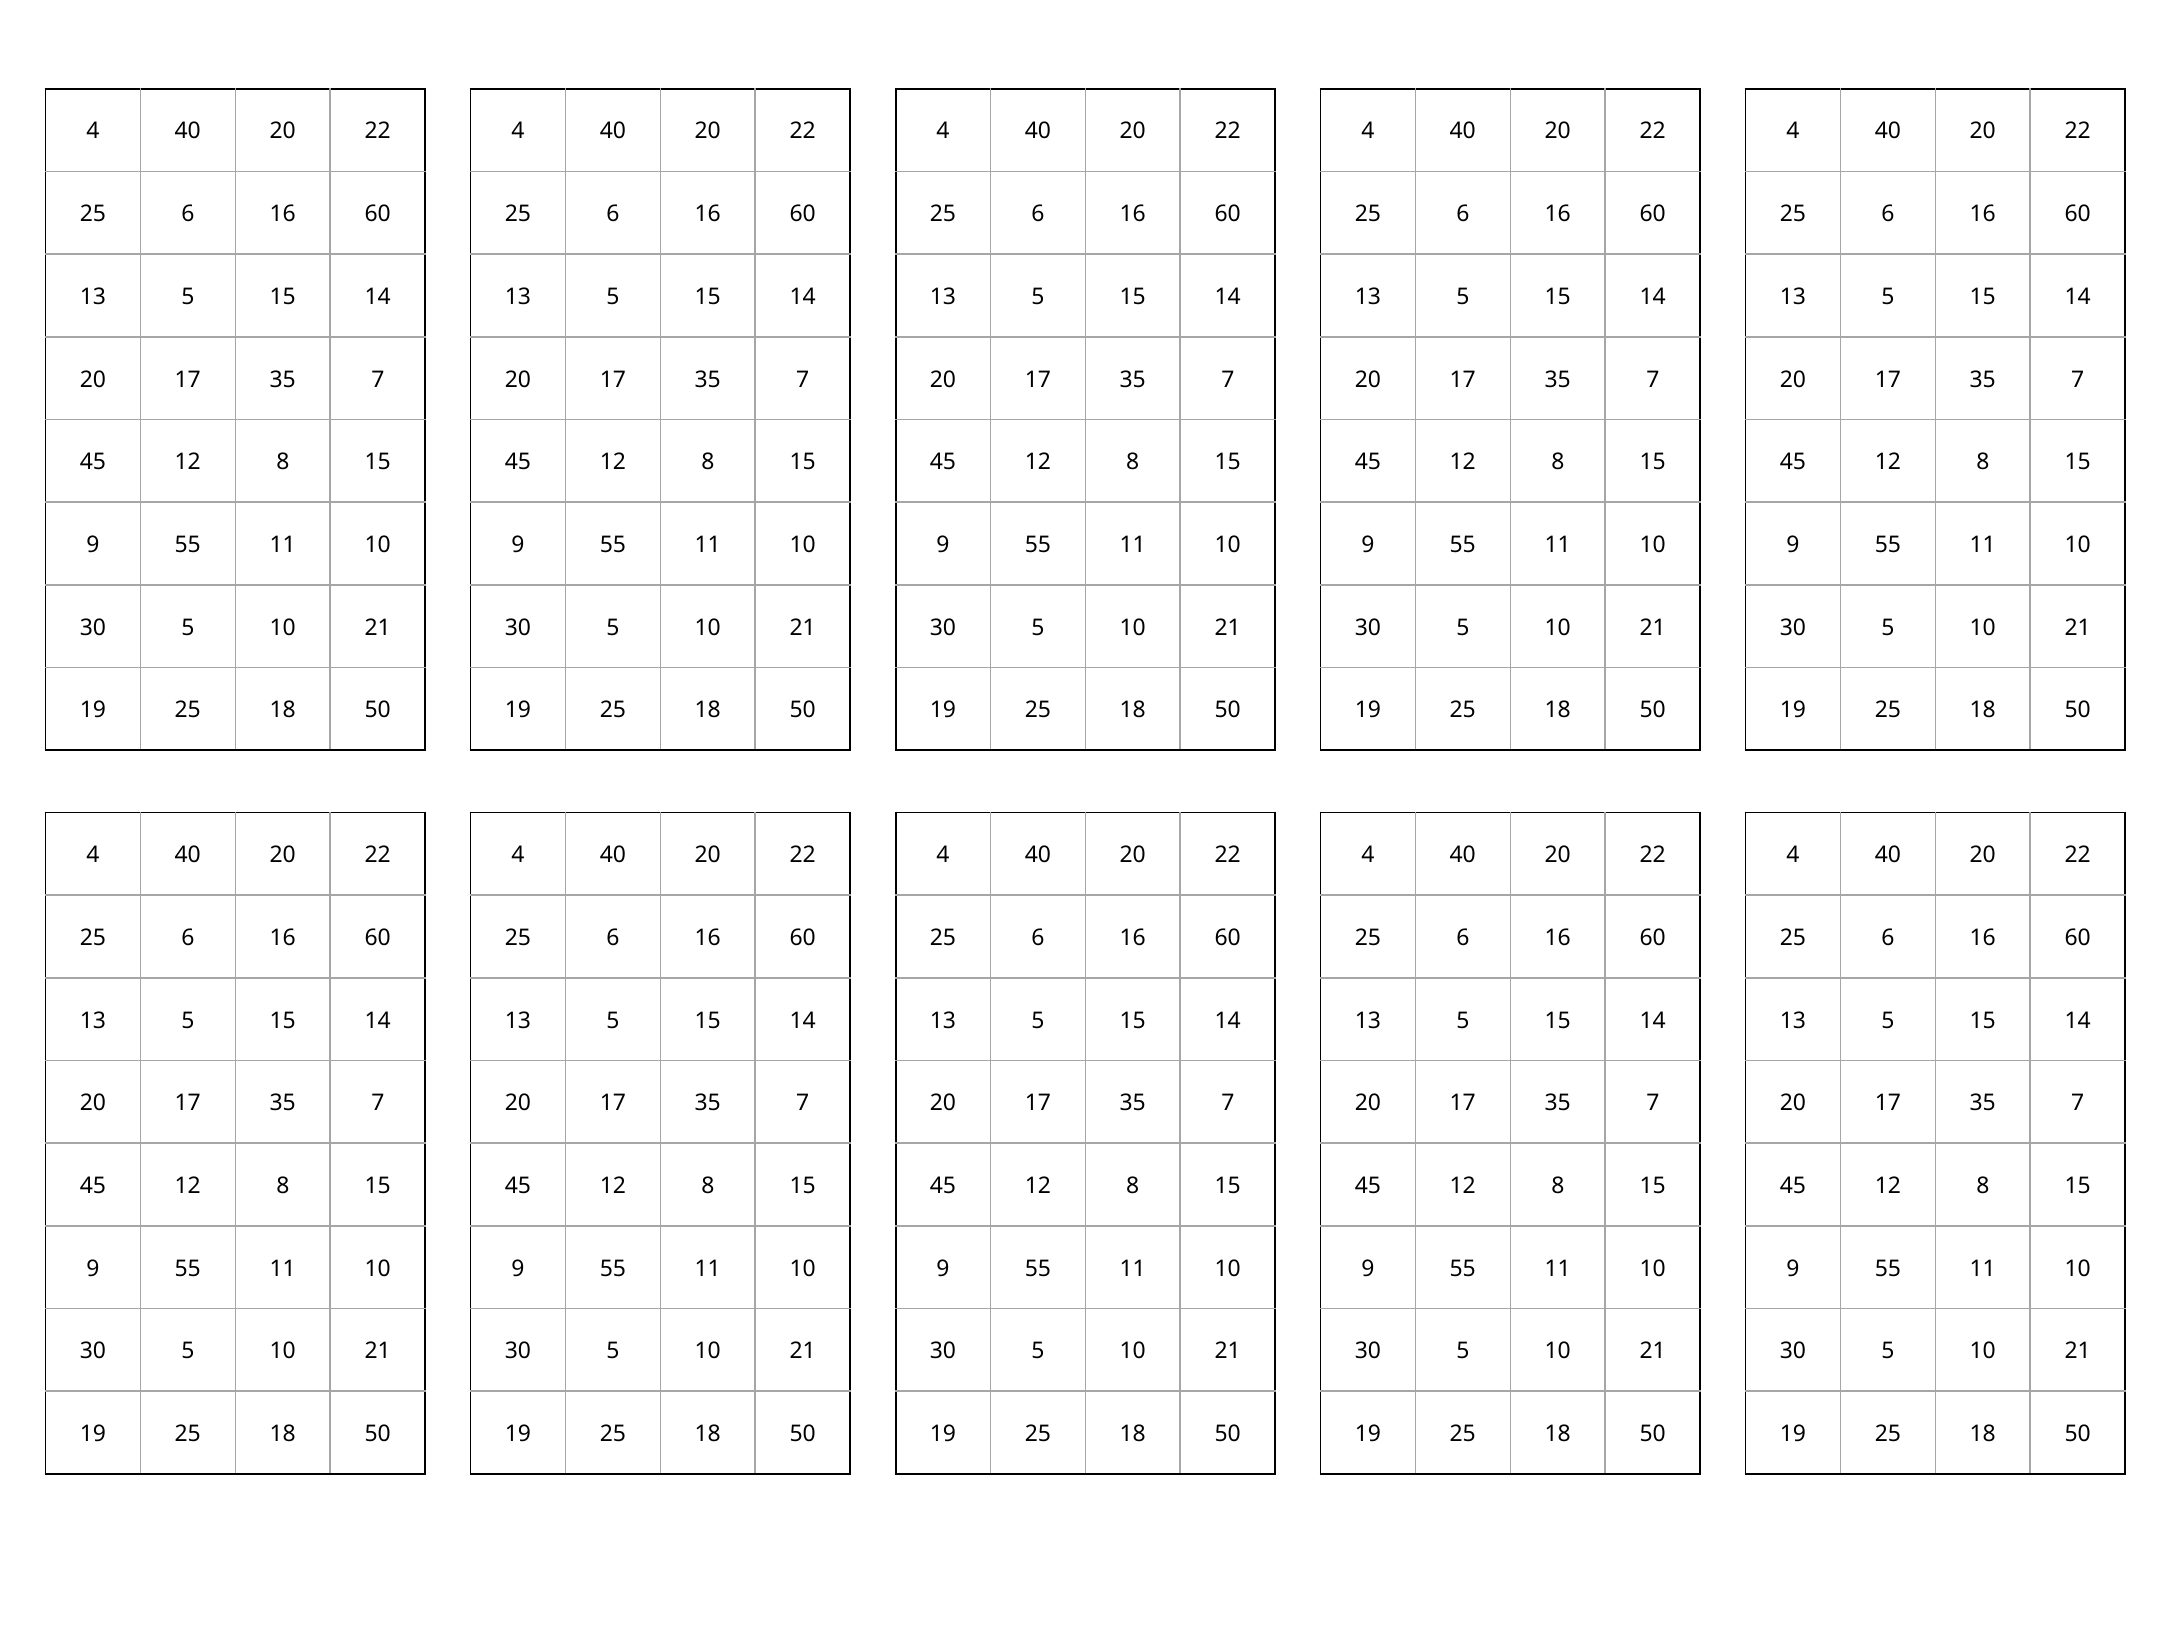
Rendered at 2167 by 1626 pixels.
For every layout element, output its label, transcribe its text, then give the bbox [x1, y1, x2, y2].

table_cell 12 [991, 420, 1085, 501]
table_cell 8 [236, 420, 329, 501]
table_cell 13 [471, 979, 565, 1060]
table_header 22 [1606, 90, 1699, 171]
table_cell 20 [46, 338, 140, 419]
table_header 20 [1086, 90, 1179, 171]
table_header 40 [566, 813, 660, 894]
table_cell 9 [46, 1227, 140, 1308]
table_header 4 [46, 813, 140, 894]
table_cell 10 [331, 503, 424, 584]
table_header 22 [2031, 813, 2124, 894]
table_header 40 [1416, 90, 1510, 171]
table_cell 25 [471, 172, 565, 253]
table_cell 8 [661, 1144, 754, 1225]
table_cell 17 [1416, 338, 1510, 419]
table_header 40 [991, 90, 1085, 171]
table_cell 55 [141, 503, 235, 584]
table_header 4 [897, 813, 990, 894]
table_header 4 [1321, 813, 1415, 894]
table_cell 12 [566, 1144, 660, 1225]
table_cell 11 [1086, 1227, 1179, 1308]
table_cell 60 [331, 896, 424, 977]
table_cell 16 [1936, 172, 2029, 253]
table_cell 15 [756, 1144, 849, 1225]
table_cell 11 [1511, 1227, 1604, 1308]
table_cell 17 [1841, 1061, 1935, 1142]
table_cell 35 [1936, 338, 2029, 419]
table_cell 5 [1841, 1309, 1935, 1390]
table_cell 30 [897, 1309, 990, 1390]
table_cell 10 [1606, 1227, 1699, 1308]
table_cell 55 [1841, 1227, 1935, 1308]
table_cell 60 [2031, 896, 2124, 977]
table_cell 13 [1746, 255, 1840, 336]
table_header 20 [1511, 90, 1604, 171]
table_cell 7 [1181, 1061, 1274, 1142]
table_cell 15 [1606, 420, 1699, 501]
table_cell 20 [471, 338, 565, 419]
table_header 40 [1416, 813, 1510, 894]
table_cell 50 [331, 668, 424, 749]
table_cell 6 [566, 172, 660, 253]
table_cell 5 [991, 979, 1085, 1060]
table_cell 19 [1746, 668, 1840, 749]
table_cell 21 [1181, 586, 1274, 667]
table_cell 10 [236, 1309, 329, 1390]
table_cell 12 [566, 420, 660, 501]
table_cell 50 [1606, 1392, 1699, 1473]
table_cell 8 [1936, 420, 2029, 501]
table_cell 8 [236, 1144, 329, 1225]
table_cell 5 [1841, 586, 1935, 667]
table_cell 60 [2031, 172, 2124, 253]
table_cell 18 [1936, 1392, 2029, 1473]
table_cell 35 [661, 338, 754, 419]
table_cell 5 [1416, 255, 1510, 336]
table_cell 10 [661, 1309, 754, 1390]
table_header 20 [1936, 813, 2029, 894]
table_cell 16 [236, 896, 329, 977]
table_cell 50 [331, 1392, 424, 1473]
table_cell 55 [991, 1227, 1085, 1308]
table_cell 20 [1746, 1061, 1840, 1142]
table_cell 12 [1841, 1144, 1935, 1225]
table_cell 21 [1181, 1309, 1274, 1390]
table_cell 10 [756, 503, 849, 584]
table_cell 14 [2031, 255, 2124, 336]
table_cell 13 [46, 979, 140, 1060]
table_cell 15 [331, 1144, 424, 1225]
table_cell 7 [2031, 338, 2124, 419]
table_cell 11 [661, 503, 754, 584]
table_cell 25 [1321, 896, 1415, 977]
table_header 4 [1746, 90, 1840, 171]
table_cell 18 [236, 1392, 329, 1473]
table_header 20 [1086, 813, 1179, 894]
table_cell 50 [756, 1392, 849, 1473]
table_cell 21 [331, 586, 424, 667]
table_header 22 [331, 90, 424, 171]
table_cell 55 [566, 503, 660, 584]
table_cell 6 [1841, 172, 1935, 253]
table_cell 11 [661, 1227, 754, 1308]
table_cell 15 [661, 979, 754, 1060]
table_cell 50 [2031, 1392, 2124, 1473]
table_cell 17 [1841, 338, 1935, 419]
table_cell 14 [2031, 979, 2124, 1060]
table_cell 25 [141, 1392, 235, 1473]
table_cell 60 [1181, 896, 1274, 977]
table_cell 15 [2031, 420, 2124, 501]
table_cell 19 [1746, 1392, 1840, 1473]
table_cell 10 [1511, 586, 1604, 667]
table_cell 30 [1746, 1309, 1840, 1390]
table_header 20 [1936, 90, 2029, 171]
table_cell 25 [566, 668, 660, 749]
table_cell 5 [566, 255, 660, 336]
table_cell 25 [141, 668, 235, 749]
table_header 40 [991, 813, 1085, 894]
table_cell 19 [897, 1392, 990, 1473]
table_cell 19 [1321, 668, 1415, 749]
table_header 40 [1841, 813, 1935, 894]
table_cell 18 [1511, 668, 1604, 749]
table_cell 10 [236, 586, 329, 667]
table_cell 60 [1606, 896, 1699, 977]
table_header 4 [1321, 90, 1415, 171]
table_cell 12 [141, 420, 235, 501]
table_cell 14 [1606, 979, 1699, 1060]
table_cell 50 [1181, 1392, 1274, 1473]
table_cell 45 [897, 420, 990, 501]
table_cell 18 [1086, 1392, 1179, 1473]
table_cell 60 [756, 172, 849, 253]
table_cell 10 [1181, 503, 1274, 584]
table_cell 21 [756, 586, 849, 667]
table_header 4 [897, 90, 990, 171]
table_cell 15 [1606, 1144, 1699, 1225]
table_cell 25 [566, 1392, 660, 1473]
table_cell 35 [661, 1061, 754, 1142]
table_cell 35 [236, 338, 329, 419]
table_cell 17 [141, 1061, 235, 1142]
table_header 20 [1511, 813, 1604, 894]
table_cell 55 [141, 1227, 235, 1308]
table_cell 13 [46, 255, 140, 336]
table_cell 17 [141, 338, 235, 419]
table_cell 11 [1936, 1227, 2029, 1308]
table_cell 25 [471, 896, 565, 977]
table_cell 15 [236, 255, 329, 336]
table_cell 9 [1746, 503, 1840, 584]
table_cell 50 [1606, 668, 1699, 749]
table_cell 5 [991, 255, 1085, 336]
table_cell 25 [1746, 172, 1840, 253]
table_cell 25 [1416, 1392, 1510, 1473]
table_cell 16 [1511, 172, 1604, 253]
table_cell 20 [1321, 338, 1415, 419]
table_header 4 [471, 90, 565, 171]
table_cell 16 [1086, 172, 1179, 253]
table_cell 25 [991, 668, 1085, 749]
table_cell 5 [141, 586, 235, 667]
table_cell 7 [2031, 1061, 2124, 1142]
table_cell 13 [1321, 979, 1415, 1060]
table_header 22 [1606, 813, 1699, 894]
table_cell 35 [1086, 1061, 1179, 1142]
table_header 20 [661, 813, 754, 894]
table_cell 11 [236, 503, 329, 584]
table_cell 15 [1181, 1144, 1274, 1225]
table_cell 11 [1511, 503, 1604, 584]
table_cell 15 [2031, 1144, 2124, 1225]
table_cell 16 [1936, 896, 2029, 977]
table_cell 10 [756, 1227, 849, 1308]
table_cell 8 [1936, 1144, 2029, 1225]
table_cell 14 [756, 255, 849, 336]
table_cell 8 [1086, 420, 1179, 501]
table_cell 12 [141, 1144, 235, 1225]
table_cell 18 [661, 1392, 754, 1473]
table_cell 16 [1086, 896, 1179, 977]
table_cell 55 [566, 1227, 660, 1308]
table_header 4 [1746, 813, 1840, 894]
table_cell 13 [897, 255, 990, 336]
table_cell 16 [661, 896, 754, 977]
table_cell 6 [991, 172, 1085, 253]
table_cell 25 [1746, 896, 1840, 977]
table_cell 19 [471, 1392, 565, 1473]
table_cell 25 [897, 896, 990, 977]
table_cell 15 [1181, 420, 1274, 501]
table_cell 25 [897, 172, 990, 253]
table_cell 45 [897, 1144, 990, 1225]
table_cell 5 [1841, 255, 1935, 336]
table_header 22 [756, 90, 849, 171]
table_cell 18 [236, 668, 329, 749]
table_cell 18 [1511, 1392, 1604, 1473]
table_cell 12 [1416, 420, 1510, 501]
table_cell 16 [661, 172, 754, 253]
table_cell 25 [46, 172, 140, 253]
table_cell 45 [1746, 420, 1840, 501]
table_cell 9 [1321, 1227, 1415, 1308]
table_header 22 [2031, 90, 2124, 171]
table_cell 9 [897, 1227, 990, 1308]
table_cell 45 [1321, 420, 1415, 501]
table_cell 17 [566, 338, 660, 419]
table_cell 30 [1746, 586, 1840, 667]
table_cell 15 [1086, 979, 1179, 1060]
table_cell 50 [756, 668, 849, 749]
table_cell 6 [1416, 172, 1510, 253]
table_cell 18 [1086, 668, 1179, 749]
table_cell 35 [1936, 1061, 2029, 1142]
table_cell 5 [1416, 1309, 1510, 1390]
table_cell 21 [2031, 1309, 2124, 1390]
table_cell 35 [1511, 338, 1604, 419]
table_cell 16 [236, 172, 329, 253]
table_cell 5 [141, 1309, 235, 1390]
table_cell 19 [471, 668, 565, 749]
table_cell 7 [756, 338, 849, 419]
table_cell 15 [661, 255, 754, 336]
table_cell 13 [1746, 979, 1840, 1060]
table_cell 14 [331, 255, 424, 336]
table_cell 11 [236, 1227, 329, 1308]
table_cell 55 [991, 503, 1085, 584]
table_cell 30 [897, 586, 990, 667]
table_header 4 [471, 813, 565, 894]
table_cell 55 [1416, 503, 1510, 584]
table_cell 5 [141, 255, 235, 336]
table_cell 55 [1841, 503, 1935, 584]
table_cell 6 [1841, 896, 1935, 977]
table_cell 9 [1321, 503, 1415, 584]
table_cell 13 [1321, 255, 1415, 336]
table_cell 15 [1511, 979, 1604, 1060]
table_cell 30 [1321, 586, 1415, 667]
table_cell 8 [1511, 420, 1604, 501]
table_cell 21 [2031, 586, 2124, 667]
table_cell 17 [1416, 1061, 1510, 1142]
table_cell 15 [331, 420, 424, 501]
table_cell 19 [897, 668, 990, 749]
table_cell 45 [1746, 1144, 1840, 1225]
table_cell 50 [1181, 668, 1274, 749]
table_cell 19 [46, 668, 140, 749]
table_cell 13 [897, 979, 990, 1060]
table_cell 20 [471, 1061, 565, 1142]
table_cell 11 [1086, 503, 1179, 584]
table_header 40 [1841, 90, 1935, 171]
table_cell 5 [1841, 979, 1935, 1060]
table_cell 15 [1936, 979, 2029, 1060]
table_cell 25 [1416, 668, 1510, 749]
table_cell 5 [991, 586, 1085, 667]
table_cell 19 [1321, 1392, 1415, 1473]
table_cell 30 [1321, 1309, 1415, 1390]
table_cell 14 [331, 979, 424, 1060]
table_cell 60 [756, 896, 849, 977]
table_cell 20 [46, 1061, 140, 1142]
table_cell 55 [1416, 1227, 1510, 1308]
table_header 22 [756, 813, 849, 894]
table_cell 10 [1606, 503, 1699, 584]
table_cell 25 [1321, 172, 1415, 253]
table_cell 12 [1841, 420, 1935, 501]
table_cell 5 [566, 586, 660, 667]
table_cell 18 [661, 668, 754, 749]
table_cell 10 [1181, 1227, 1274, 1308]
table_header 40 [566, 90, 660, 171]
table_cell 9 [471, 503, 565, 584]
table_header 20 [236, 813, 329, 894]
table_cell 13 [471, 255, 565, 336]
table_cell 12 [1416, 1144, 1510, 1225]
table_cell 30 [471, 1309, 565, 1390]
table_cell 25 [46, 896, 140, 977]
table_cell 5 [1416, 586, 1510, 667]
table_cell 8 [661, 420, 754, 501]
table_cell 11 [1936, 503, 2029, 584]
table_cell 10 [2031, 503, 2124, 584]
table_cell 60 [1181, 172, 1274, 253]
table_cell 7 [331, 1061, 424, 1142]
table_cell 45 [46, 1144, 140, 1225]
table_cell 45 [46, 420, 140, 501]
table_cell 17 [991, 338, 1085, 419]
table_header 22 [1181, 813, 1274, 894]
table_cell 18 [1936, 668, 2029, 749]
table_cell 21 [1606, 586, 1699, 667]
table_cell 21 [331, 1309, 424, 1390]
table_cell 5 [141, 979, 235, 1060]
table_cell 17 [991, 1061, 1085, 1142]
table_cell 9 [1746, 1227, 1840, 1308]
table_cell 5 [991, 1309, 1085, 1390]
table_cell 7 [331, 338, 424, 419]
table_cell 9 [897, 503, 990, 584]
table_cell 20 [1746, 338, 1840, 419]
table_cell 14 [1181, 979, 1274, 1060]
table_cell 8 [1511, 1144, 1604, 1225]
table_cell 14 [756, 979, 849, 1060]
table_cell 21 [1606, 1309, 1699, 1390]
table_header 40 [141, 90, 235, 171]
table_cell 8 [1086, 1144, 1179, 1225]
table_cell 45 [471, 420, 565, 501]
table_cell 25 [1841, 1392, 1935, 1473]
table_cell 12 [991, 1144, 1085, 1225]
table_cell 15 [1936, 255, 2029, 336]
table_cell 15 [756, 420, 849, 501]
table_cell 7 [1181, 338, 1274, 419]
table_cell 20 [897, 1061, 990, 1142]
table_cell 7 [1606, 1061, 1699, 1142]
table_header 20 [236, 90, 329, 171]
table_cell 10 [2031, 1227, 2124, 1308]
table_cell 10 [1936, 586, 2029, 667]
table_cell 5 [566, 979, 660, 1060]
table_cell 20 [897, 338, 990, 419]
table_header 40 [141, 813, 235, 894]
table_cell 6 [991, 896, 1085, 977]
table_cell 5 [1416, 979, 1510, 1060]
table_cell 60 [1606, 172, 1699, 253]
table_cell 9 [471, 1227, 565, 1308]
table_cell 20 [1321, 1061, 1415, 1142]
table_cell 10 [661, 586, 754, 667]
table_cell 5 [566, 1309, 660, 1390]
table_cell 35 [1086, 338, 1179, 419]
table_cell 19 [46, 1392, 140, 1473]
table_cell 30 [46, 1309, 140, 1390]
table_cell 9 [46, 503, 140, 584]
table_cell 45 [1321, 1144, 1415, 1225]
table_header 22 [331, 813, 424, 894]
table_cell 6 [141, 172, 235, 253]
table_header 4 [46, 90, 140, 171]
table_cell 25 [991, 1392, 1085, 1473]
table_cell 30 [46, 586, 140, 667]
table_cell 35 [236, 1061, 329, 1142]
table_cell 15 [1086, 255, 1179, 336]
table_cell 7 [756, 1061, 849, 1142]
table_cell 6 [1416, 896, 1510, 977]
table_cell 6 [566, 896, 660, 977]
table_cell 10 [1511, 1309, 1604, 1390]
table_cell 15 [1511, 255, 1604, 336]
table_cell 14 [1181, 255, 1274, 336]
table_cell 21 [756, 1309, 849, 1390]
table_cell 6 [141, 896, 235, 977]
table_cell 25 [1841, 668, 1935, 749]
table_cell 30 [471, 586, 565, 667]
table_cell 35 [1511, 1061, 1604, 1142]
table_cell 50 [2031, 668, 2124, 749]
table_cell 15 [236, 979, 329, 1060]
table_cell 14 [1606, 255, 1699, 336]
table_cell 10 [1086, 586, 1179, 667]
table_cell 60 [331, 172, 424, 253]
table_cell 16 [1511, 896, 1604, 977]
table_header 22 [1181, 90, 1274, 171]
table_cell 10 [331, 1227, 424, 1308]
table_cell 45 [471, 1144, 565, 1225]
table_cell 10 [1086, 1309, 1179, 1390]
table_cell 10 [1936, 1309, 2029, 1390]
table_header 20 [661, 90, 754, 171]
table_cell 17 [566, 1061, 660, 1142]
table_cell 7 [1606, 338, 1699, 419]
